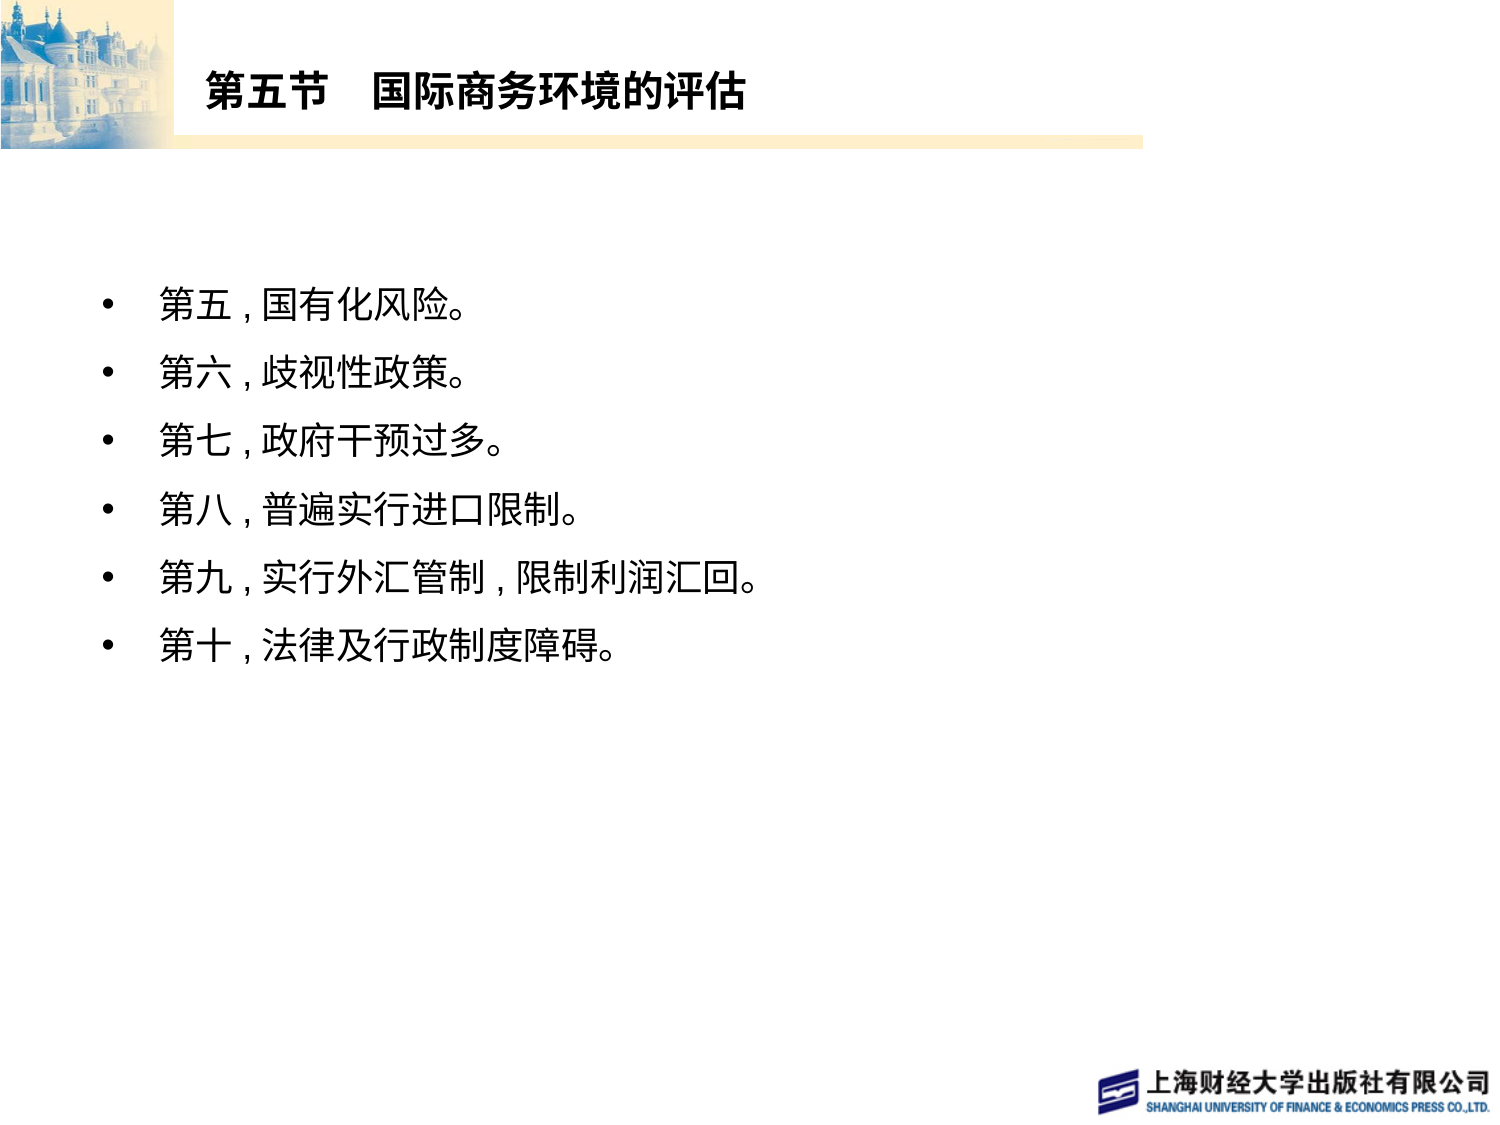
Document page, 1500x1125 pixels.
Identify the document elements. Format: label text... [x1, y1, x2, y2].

picture [0, 0, 1143, 149]
title 第五节 国际商务环境的评估 [189, 36, 1262, 143]
list 第五,国有化风险。 第六,歧视性政策。 第七,政府干预过多。 第八,普遍实行进口限制。 第九,实行外汇管制,限制利润汇回。 第十,法律及行政制度障碍。 [86, 257, 1425, 1071]
picture [1097, 1065, 1494, 1120]
